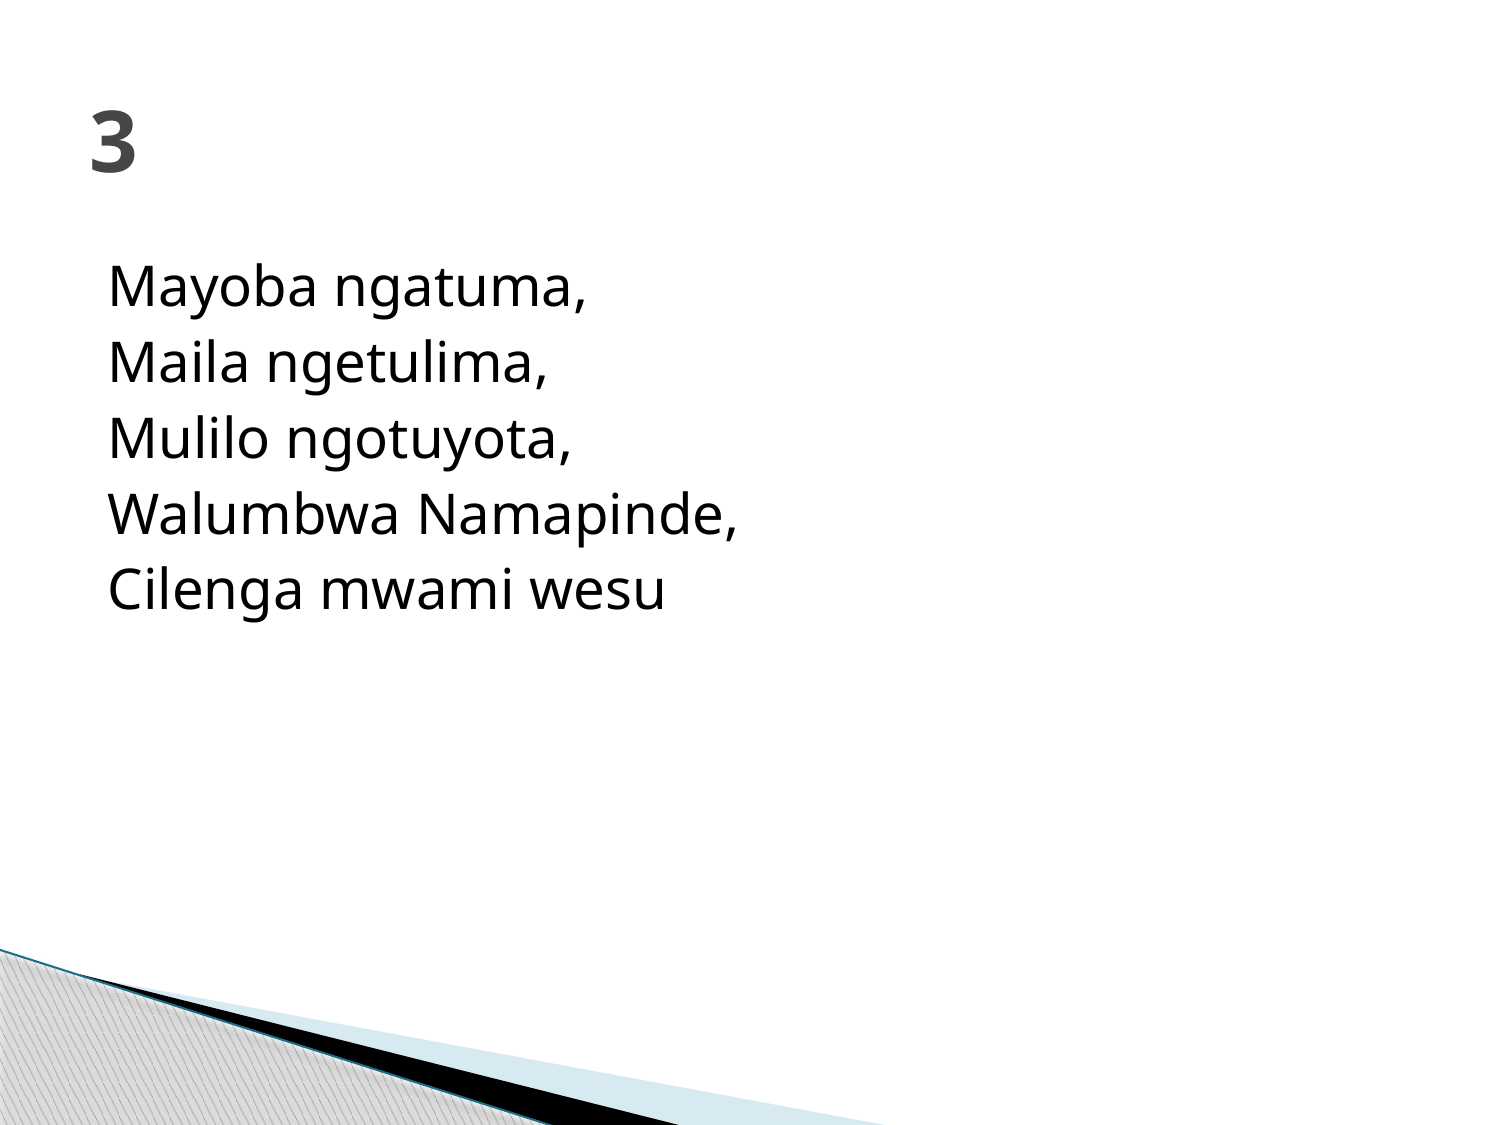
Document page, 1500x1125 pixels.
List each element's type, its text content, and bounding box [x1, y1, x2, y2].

list Mayoba ngatuma, Maila ngetulima, Mulilo ngotuyota, Walumbwa Namapinde, Cilenga mwami wesu [75, 243, 1425, 986]
title 3 [75, 45, 1425, 233]
